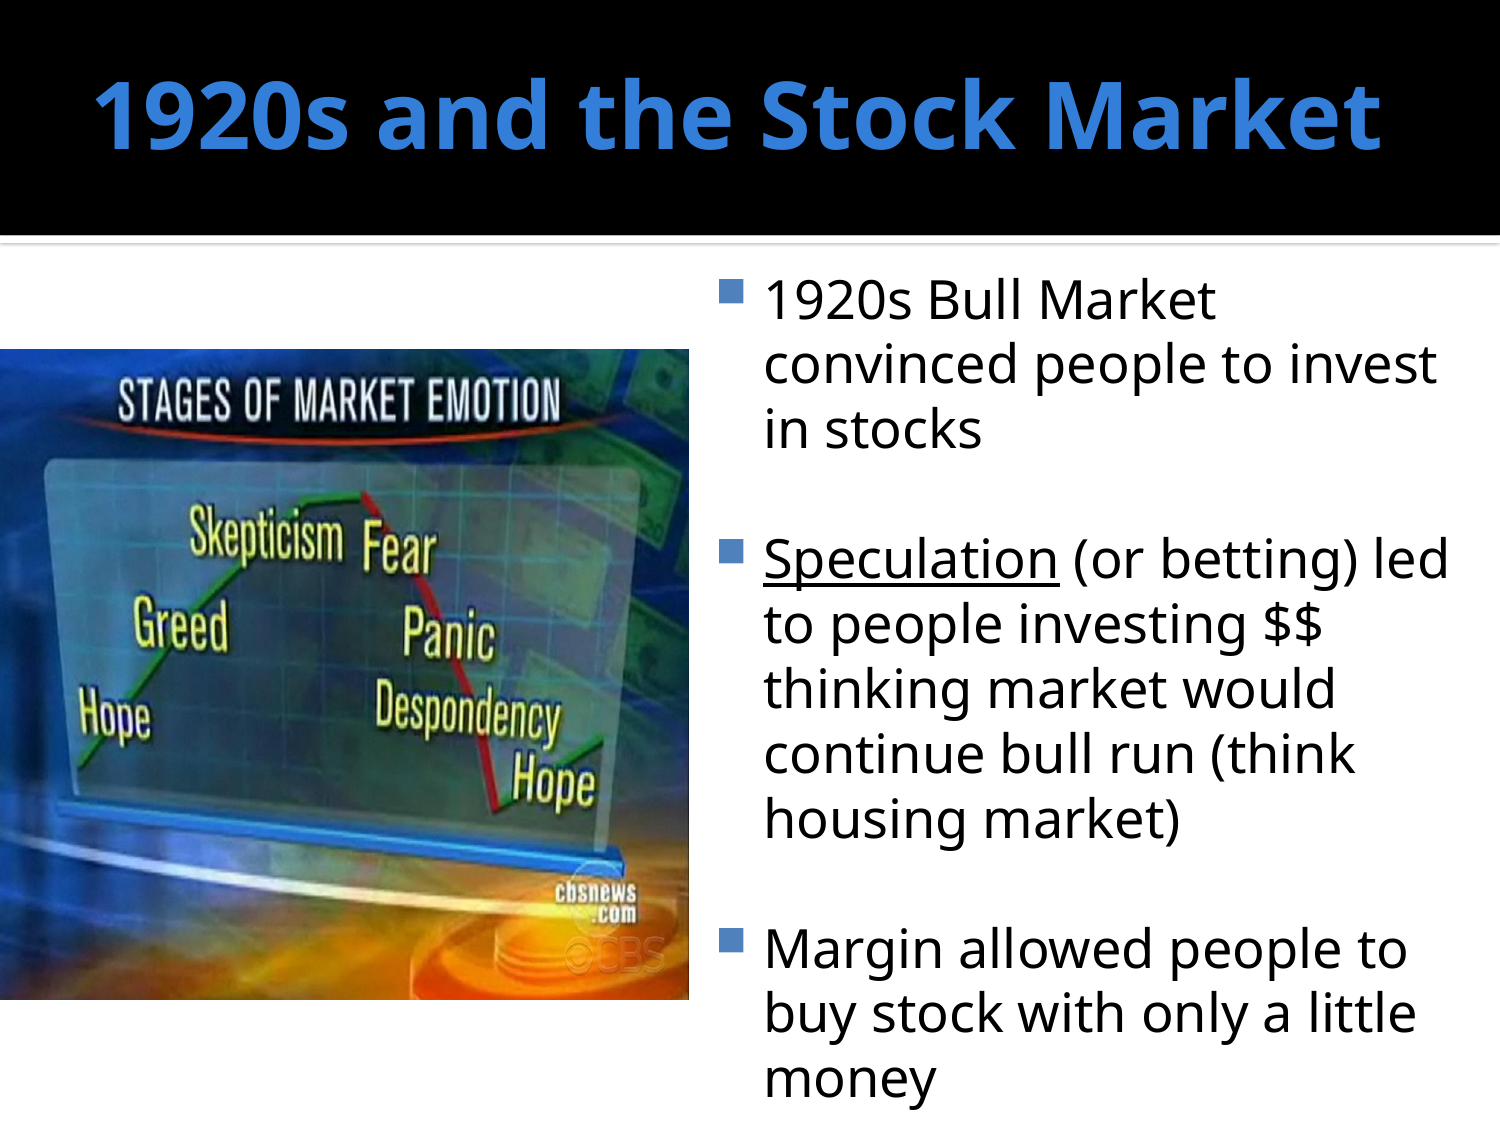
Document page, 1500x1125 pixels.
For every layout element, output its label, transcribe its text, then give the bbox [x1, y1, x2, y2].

title 1920s and the Stock Market [75, 24, 1425, 200]
picture [0, 349, 689, 1001]
list 1920s Bull Market convinced people to invest in stocks Speculation (or betting) led to people investing $$ thinking market would continue bull run (think housing market) Margin allowed people to buy stock with only a little money [687, 249, 1488, 1125]
